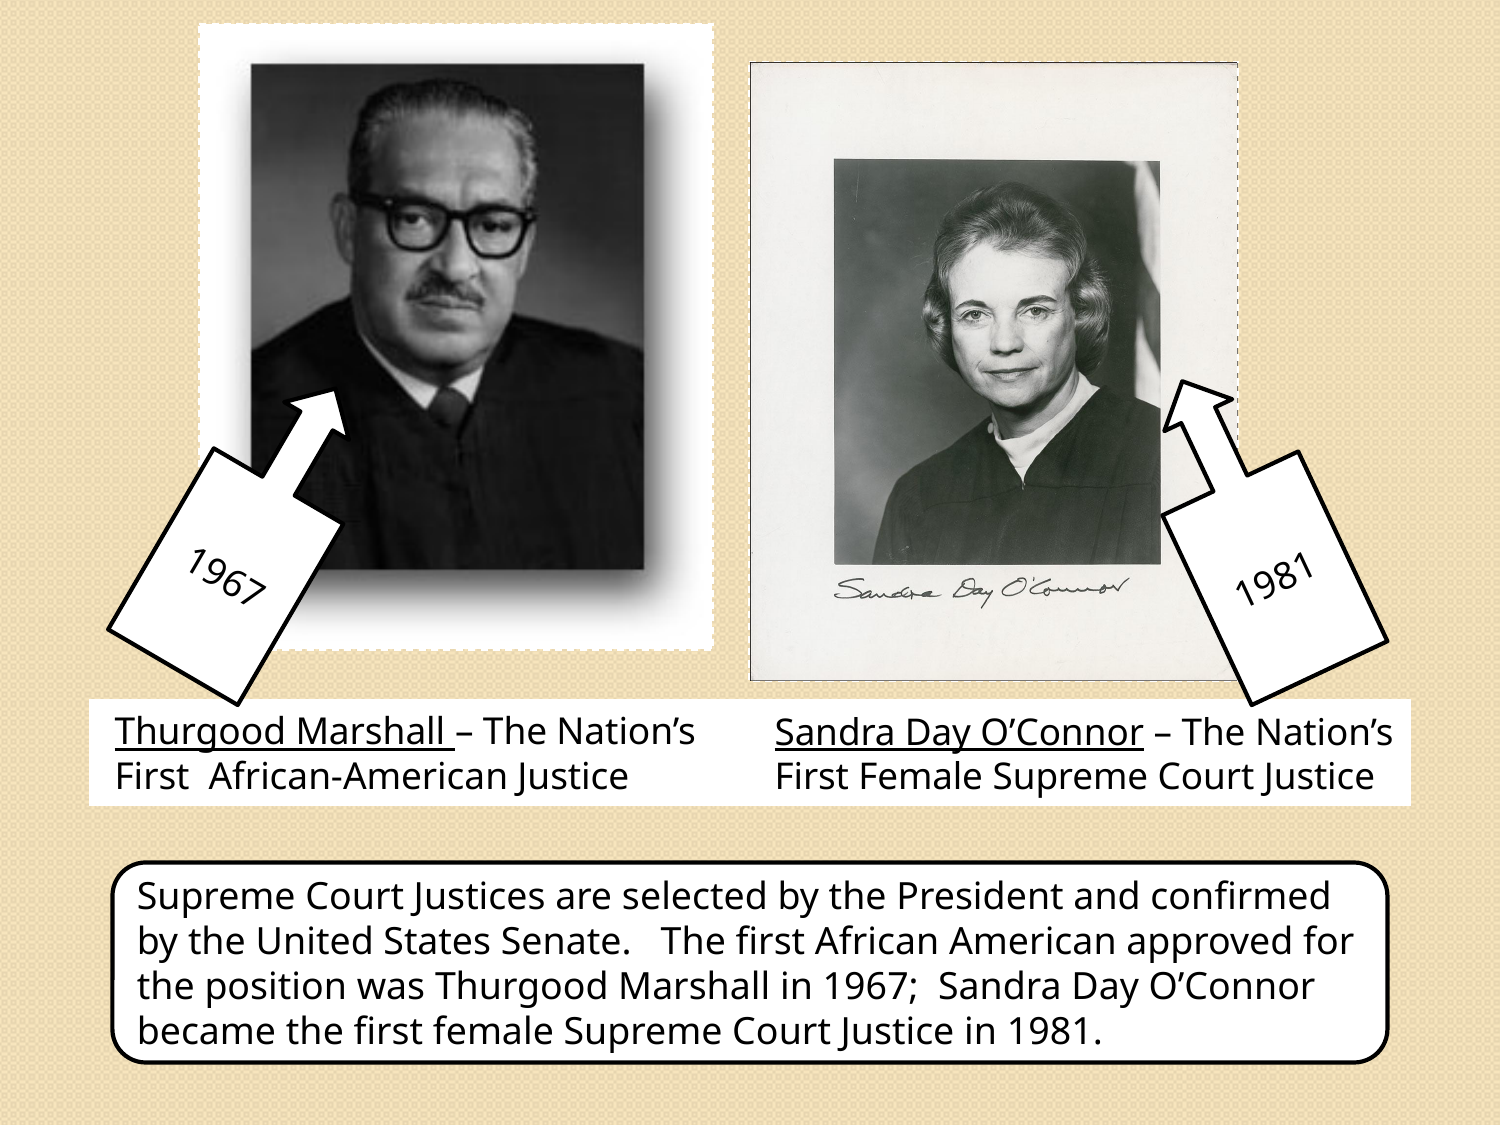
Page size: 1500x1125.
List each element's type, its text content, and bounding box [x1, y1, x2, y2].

text_box 1967 [106, 481, 267, 708]
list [749, 62, 1238, 681]
text_box 1981 [1241, 449, 1390, 708]
text_box Supreme Court Justices are selected by the President and confirmed by the United States Senate. The first African American approved for the position was Thurgood Marshall in 1967; Sandra Day O’Connor became the first female Supreme Court Justice in 1981. [110, 860, 1390, 1065]
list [199, 24, 712, 650]
list Sandra Day O’Connor – The Nation’s First Female Supreme Court Justice [749, 699, 1411, 806]
list Thurgood Marshall – The Nation’s First African-American Justice [89, 699, 749, 806]
